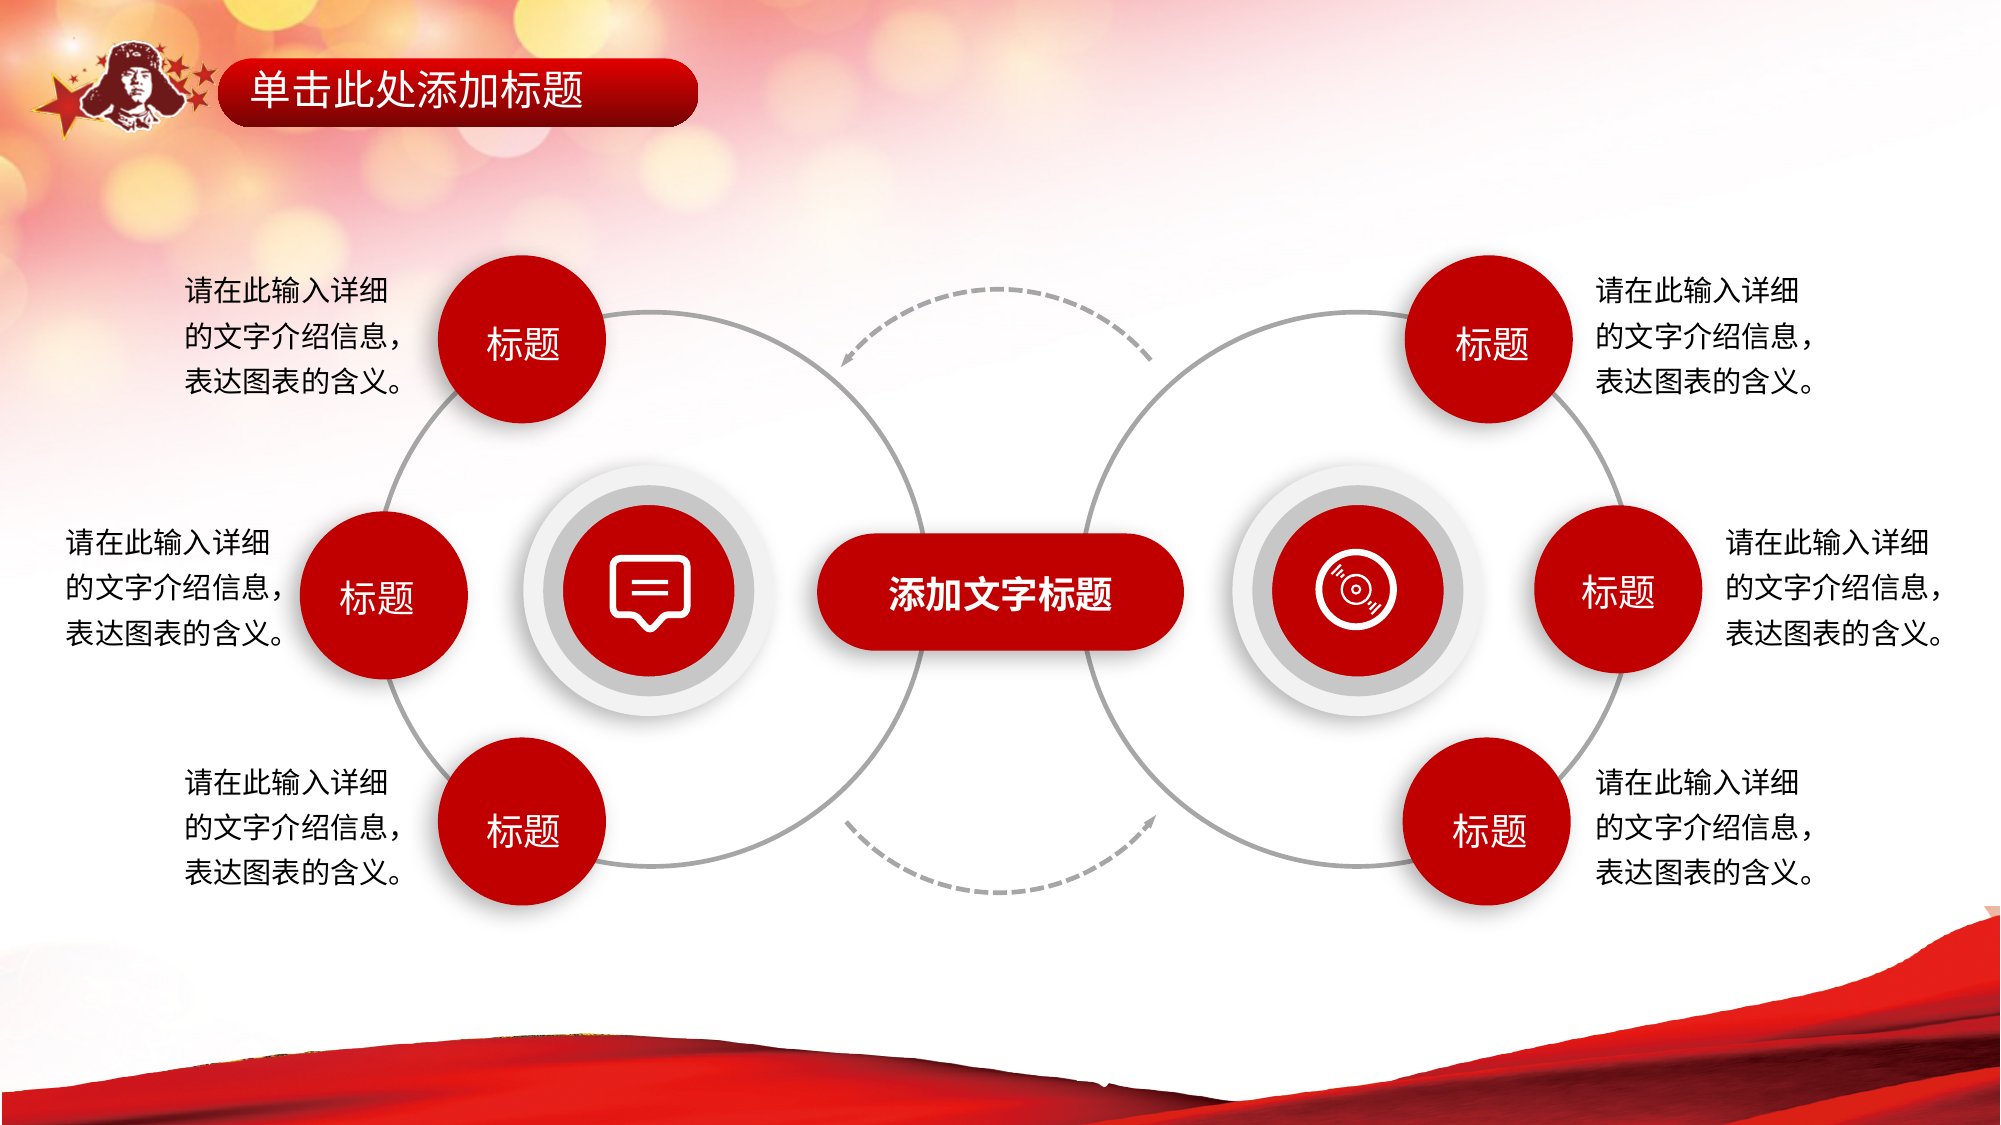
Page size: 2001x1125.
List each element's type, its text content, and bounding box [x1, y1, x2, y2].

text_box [817, 533, 1184, 651]
picture [0, 0, 2001, 1125]
text_box [1086, 311, 1620, 867]
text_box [1232, 465, 1484, 717]
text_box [523, 465, 775, 717]
text_box [387, 311, 922, 867]
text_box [1534, 505, 1703, 674]
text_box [1404, 255, 1573, 424]
text_box 请在此输入详细的文字介绍信息，表达图表的含义。 [1710, 506, 1969, 658]
text_box 请在此输入详细的文字介绍信息，表达图表的含义。 [169, 254, 429, 406]
text_box [845, 693, 1157, 894]
text_box 单击此处添加标题 [238, 58, 658, 120]
text_box [229, 57, 700, 129]
text_box 请在此输入详细的文字介绍信息，表达图表的含义。 [1580, 254, 1840, 406]
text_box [299, 511, 468, 680]
text_box 请在此输入详细的文字介绍信息，表达图表的含义。 [51, 506, 310, 658]
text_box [1315, 548, 1397, 631]
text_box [1402, 737, 1571, 906]
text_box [609, 554, 691, 633]
text_box 请在此输入详细的文字介绍信息，表达图表的含义。 [1580, 746, 1840, 897]
text_box [840, 288, 1152, 489]
text_box 请在此输入详细的文字介绍信息，表达图表的含义。 [169, 746, 429, 897]
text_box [437, 737, 606, 906]
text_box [437, 255, 606, 424]
